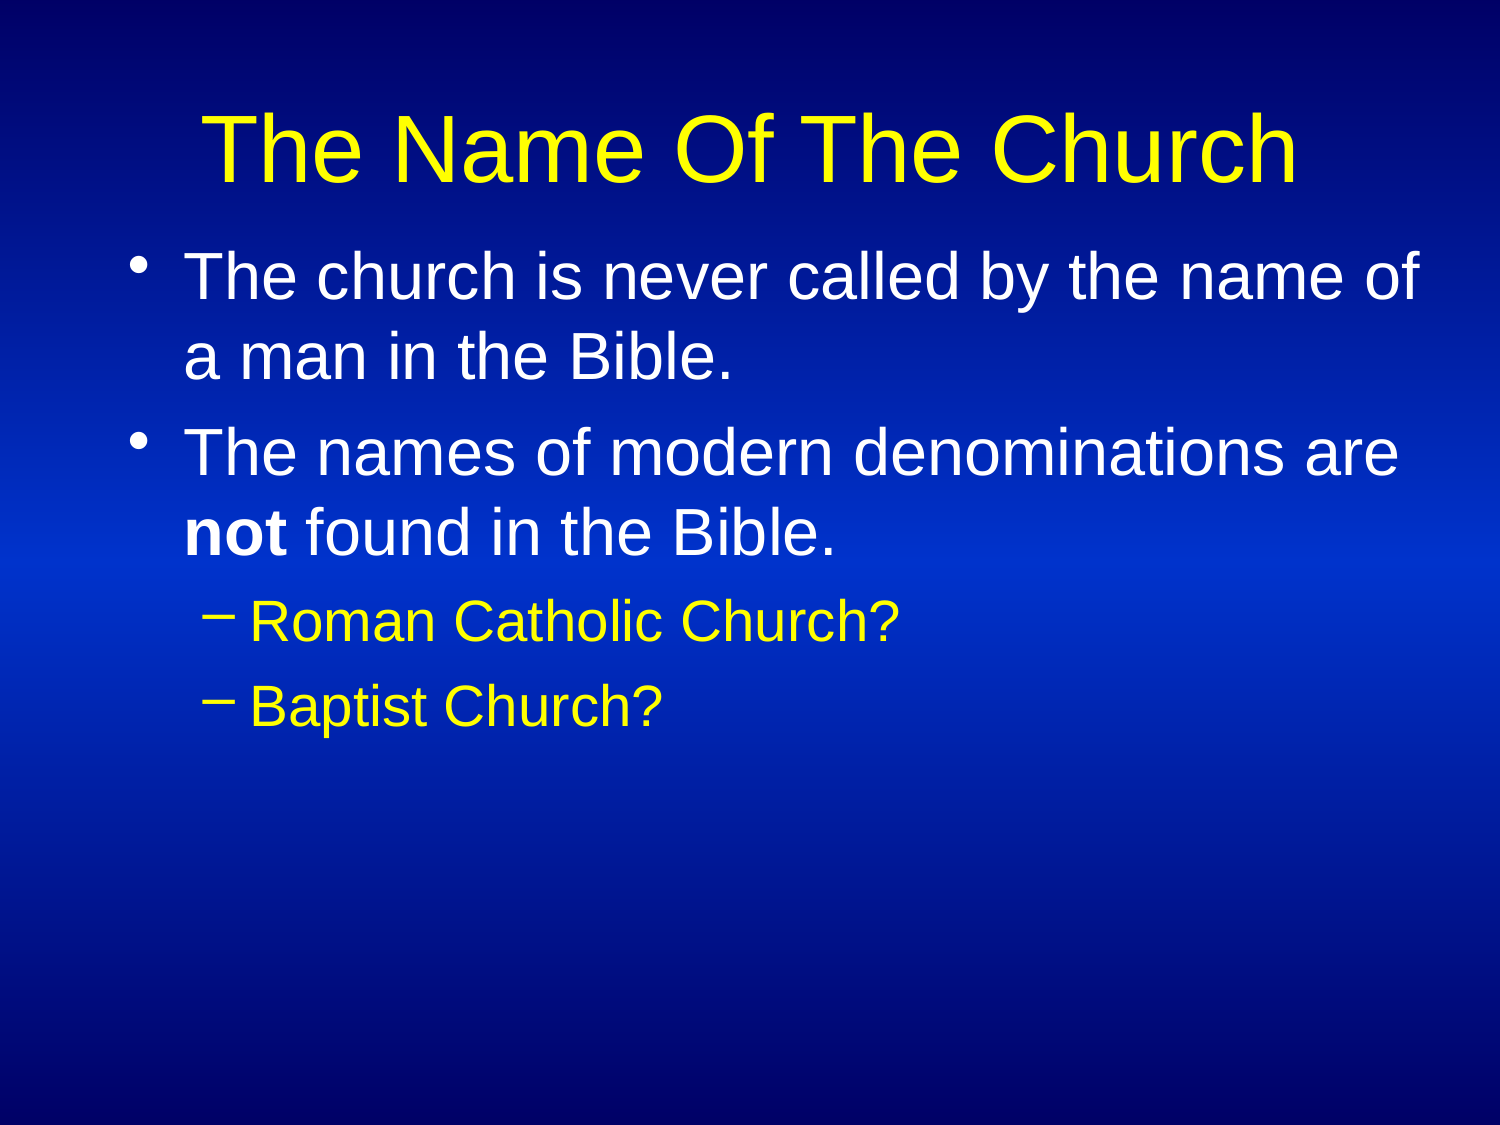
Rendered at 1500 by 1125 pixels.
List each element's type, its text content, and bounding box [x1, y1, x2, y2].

title The Name Of The Church [37, 50, 1463, 238]
list The church is never called by the name of a man in the Bible. The names of modern denominations are not found in the Bible. Roman Catholic Church? Baptist Church? [112, 224, 1463, 1125]
